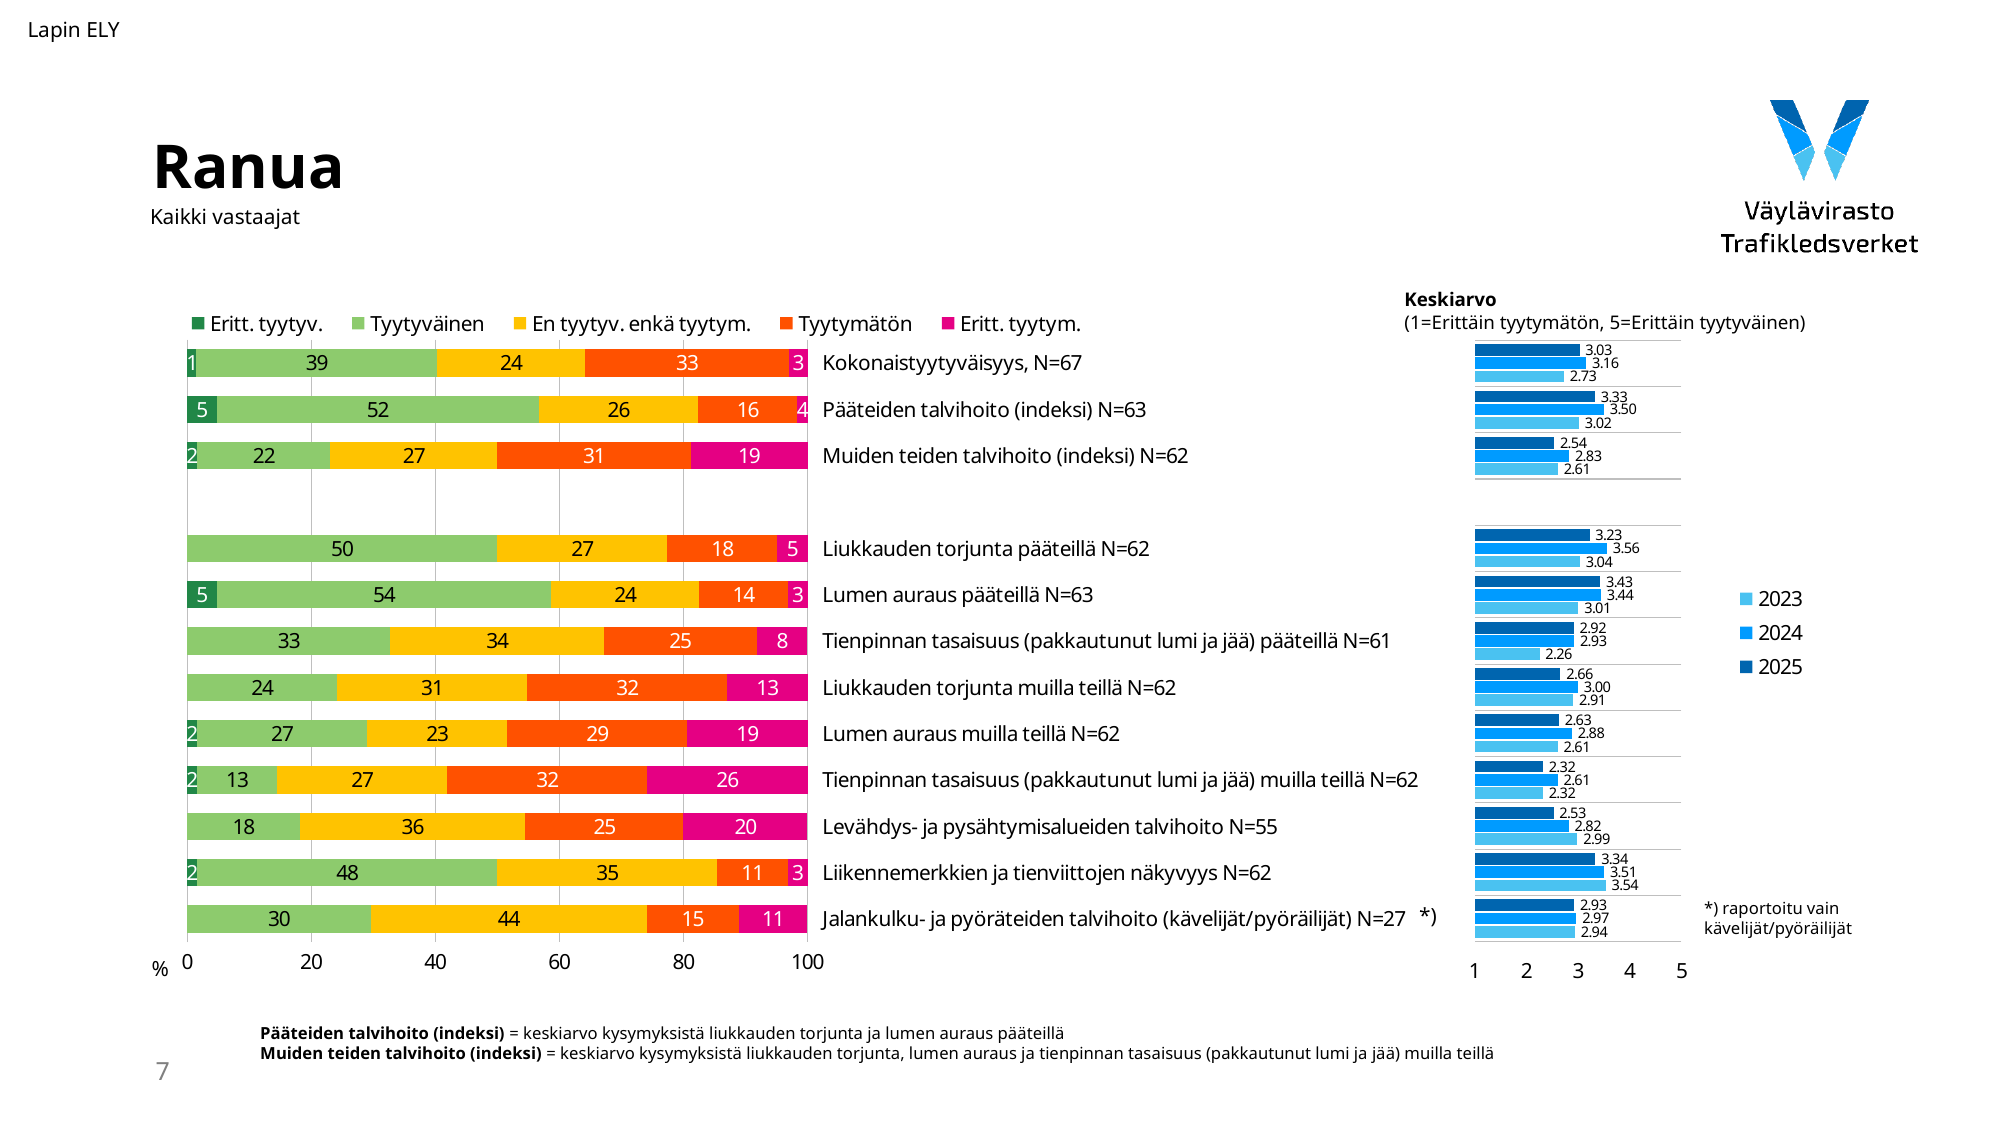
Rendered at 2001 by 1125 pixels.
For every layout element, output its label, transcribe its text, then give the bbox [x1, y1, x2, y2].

picture [1682, 62, 1958, 292]
footer [0, 1042, 675, 1103]
text_box Keskiarvo (1=Erittäin tyytymätön, 5=Erittäin tyytyväinen) [1389, 280, 1826, 341]
text_box Lapin ELY [12, 9, 135, 50]
text_box % [136, 948, 184, 989]
text_box Kaikki vastaajat [135, 196, 315, 237]
title Ranua [137, 59, 1555, 278]
chart [168, 281, 1822, 985]
text_box Pääteiden talvihoito (indeksi) = keskiarvo kysymyksistä liukkauden torjunta ja lumen auraus pääteillä Muiden teiden talvihoito (indeksi) = keskiarvo kysymyksistä liukkauden torjunta, lumen auraus ja tienpinnan tasaisuus (pakkautunut lumi ja jää) muilla teillä [245, 1015, 1520, 1094]
text_box *) raportoitu vain kävelijät/pyöräilijät [1822, 890, 1868, 945]
